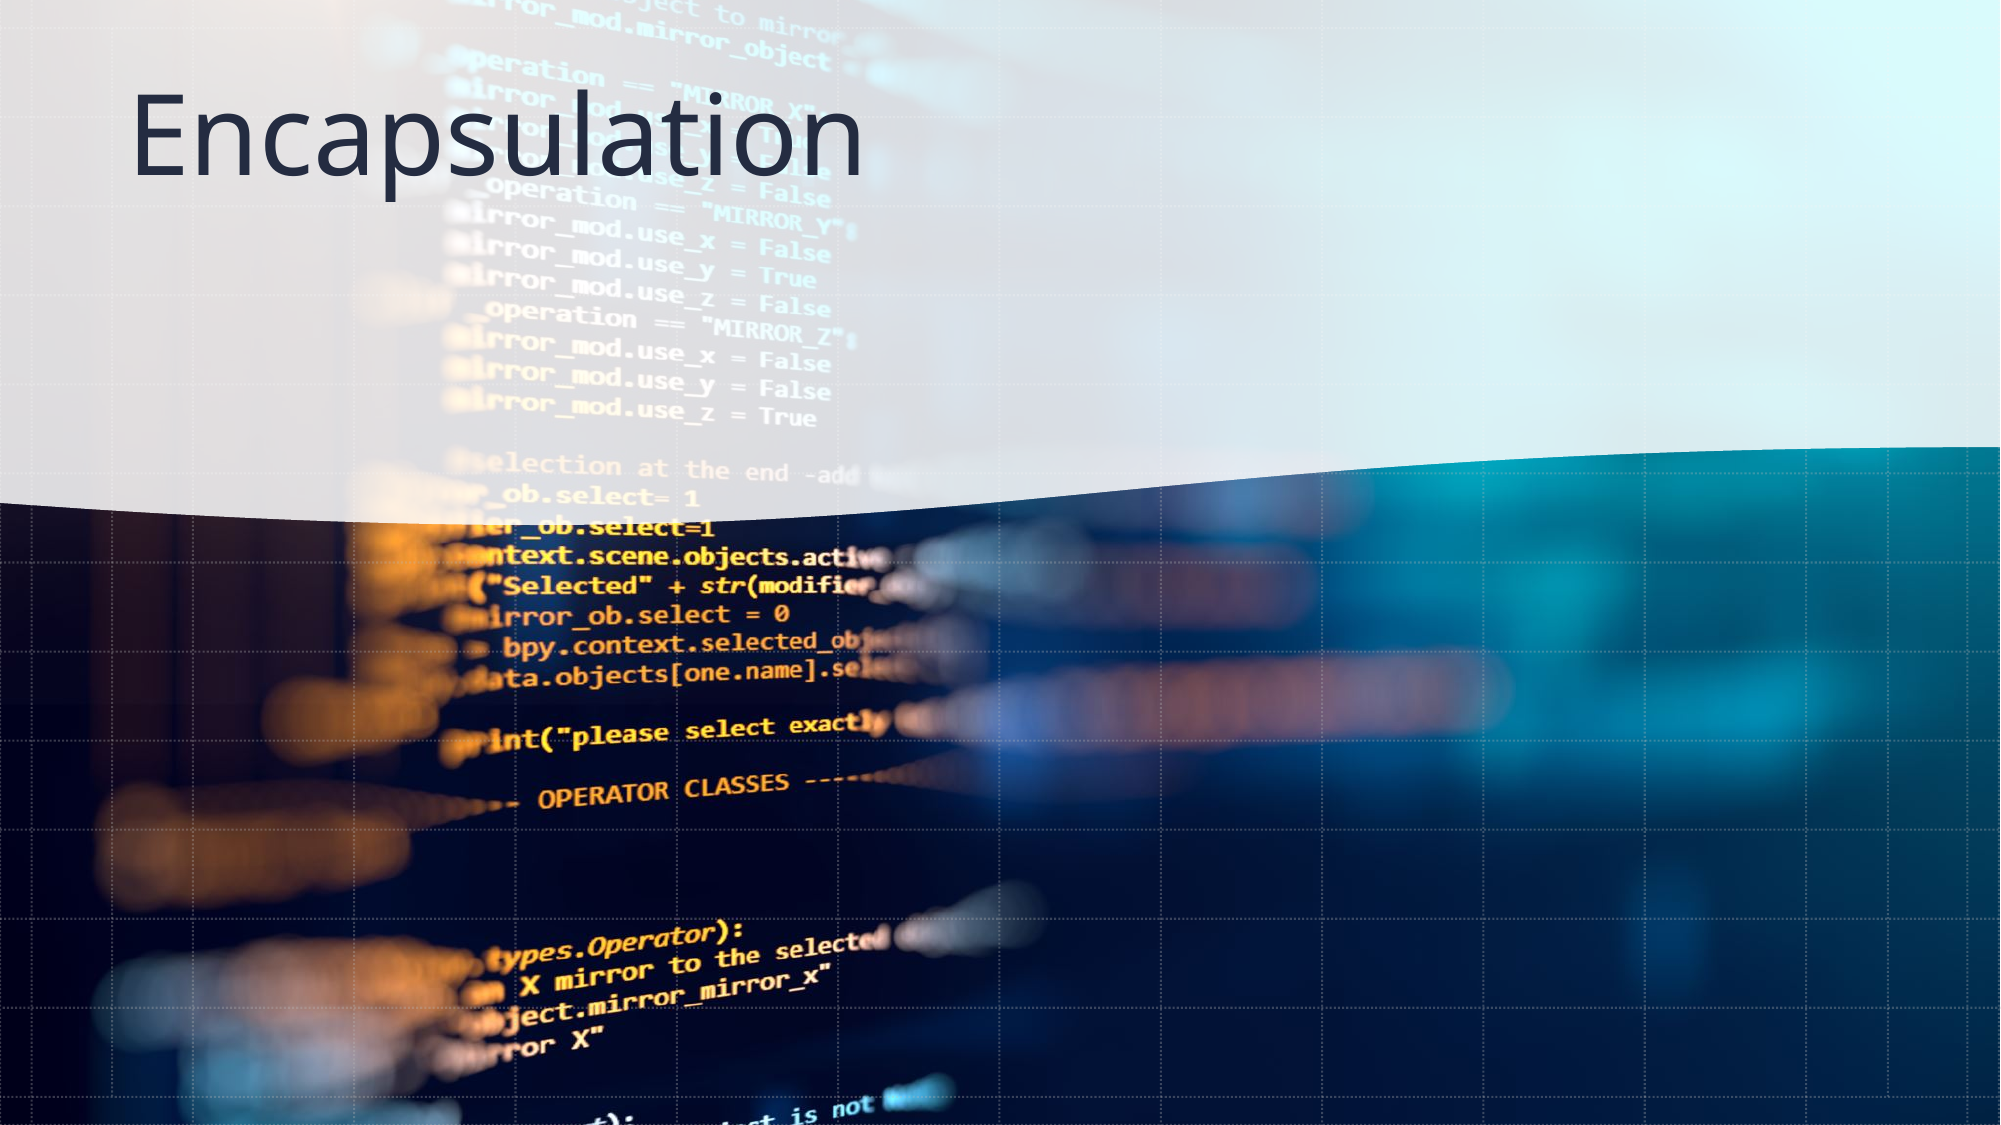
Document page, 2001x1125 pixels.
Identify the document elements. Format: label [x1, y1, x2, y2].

text_box [0, 0, 2000, 1125]
